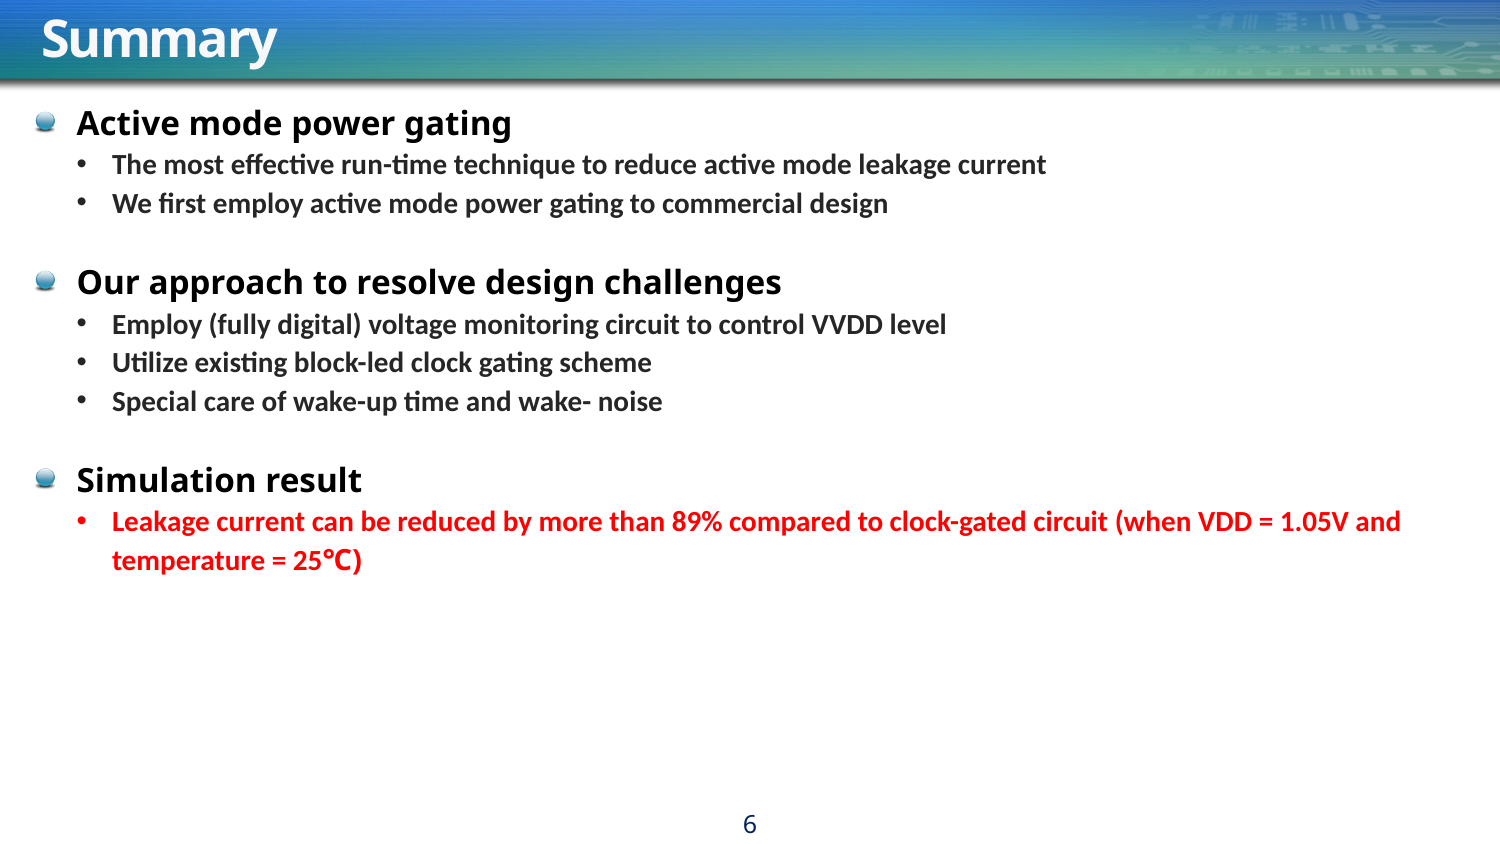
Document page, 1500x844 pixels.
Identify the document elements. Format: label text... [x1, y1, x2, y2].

picture [0, 0, 1500, 806]
slide_number 6 [599, 806, 901, 844]
title Summary [26, 6, 1474, 68]
list Active mode power gating The most effective run-time technique to reduce active mode leakage current We first employ active mode power gating to commercial design Our approach to resolve design challenges Employ (fully digital) voltage monitoring circuit to control VVDD level Utilize existing block-led clock gating scheme Special care of wake-up time and wake- noise Simulation result Leakage current can be reduced by more than 89% compared to clock-gated circuit (when VDD = 1.05V and temperature = 25℃) [17, 91, 1483, 800]
